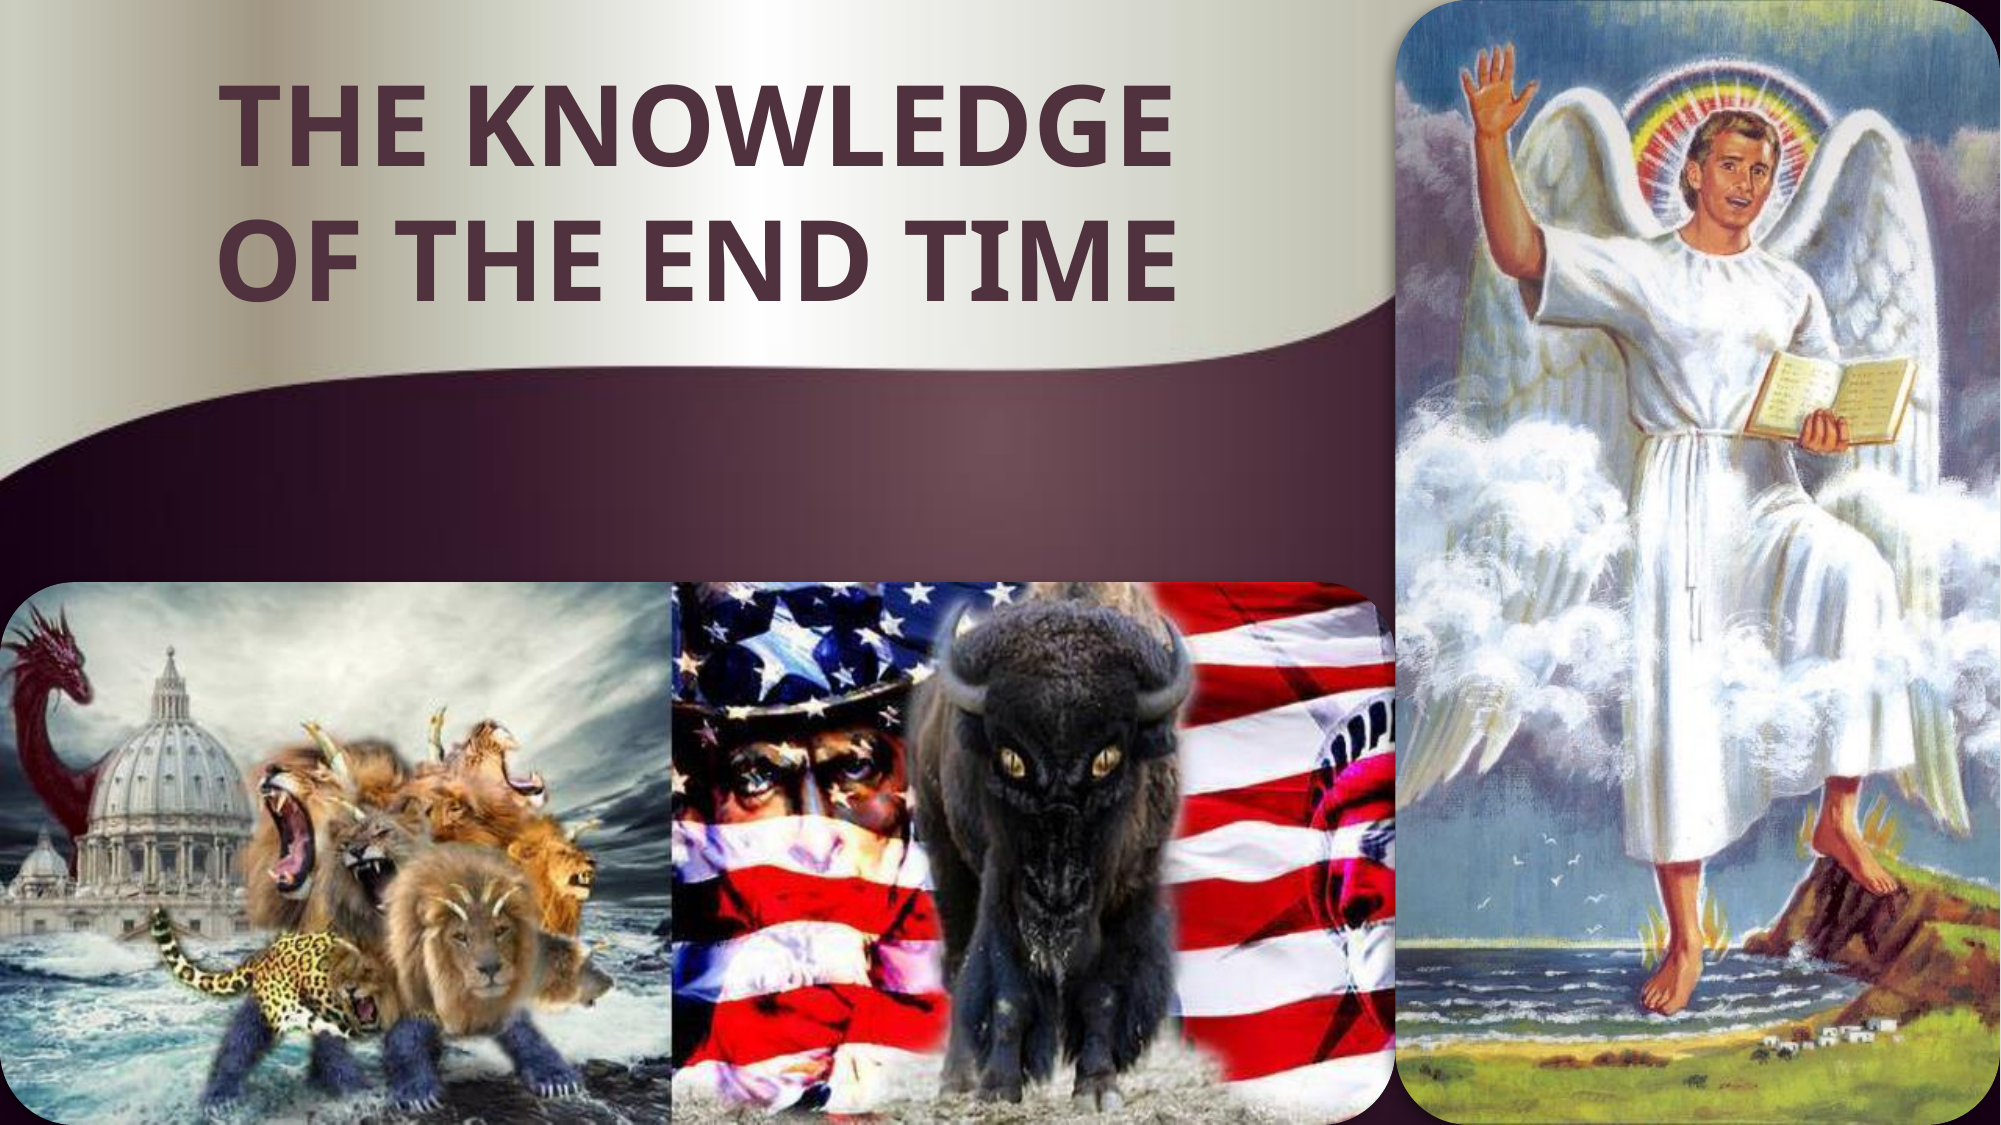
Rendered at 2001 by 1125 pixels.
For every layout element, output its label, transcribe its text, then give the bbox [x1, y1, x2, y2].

text_box THE KNOWLEDGE OF THE END TIME [149, 46, 1246, 332]
picture [0, 0, 2001, 1125]
